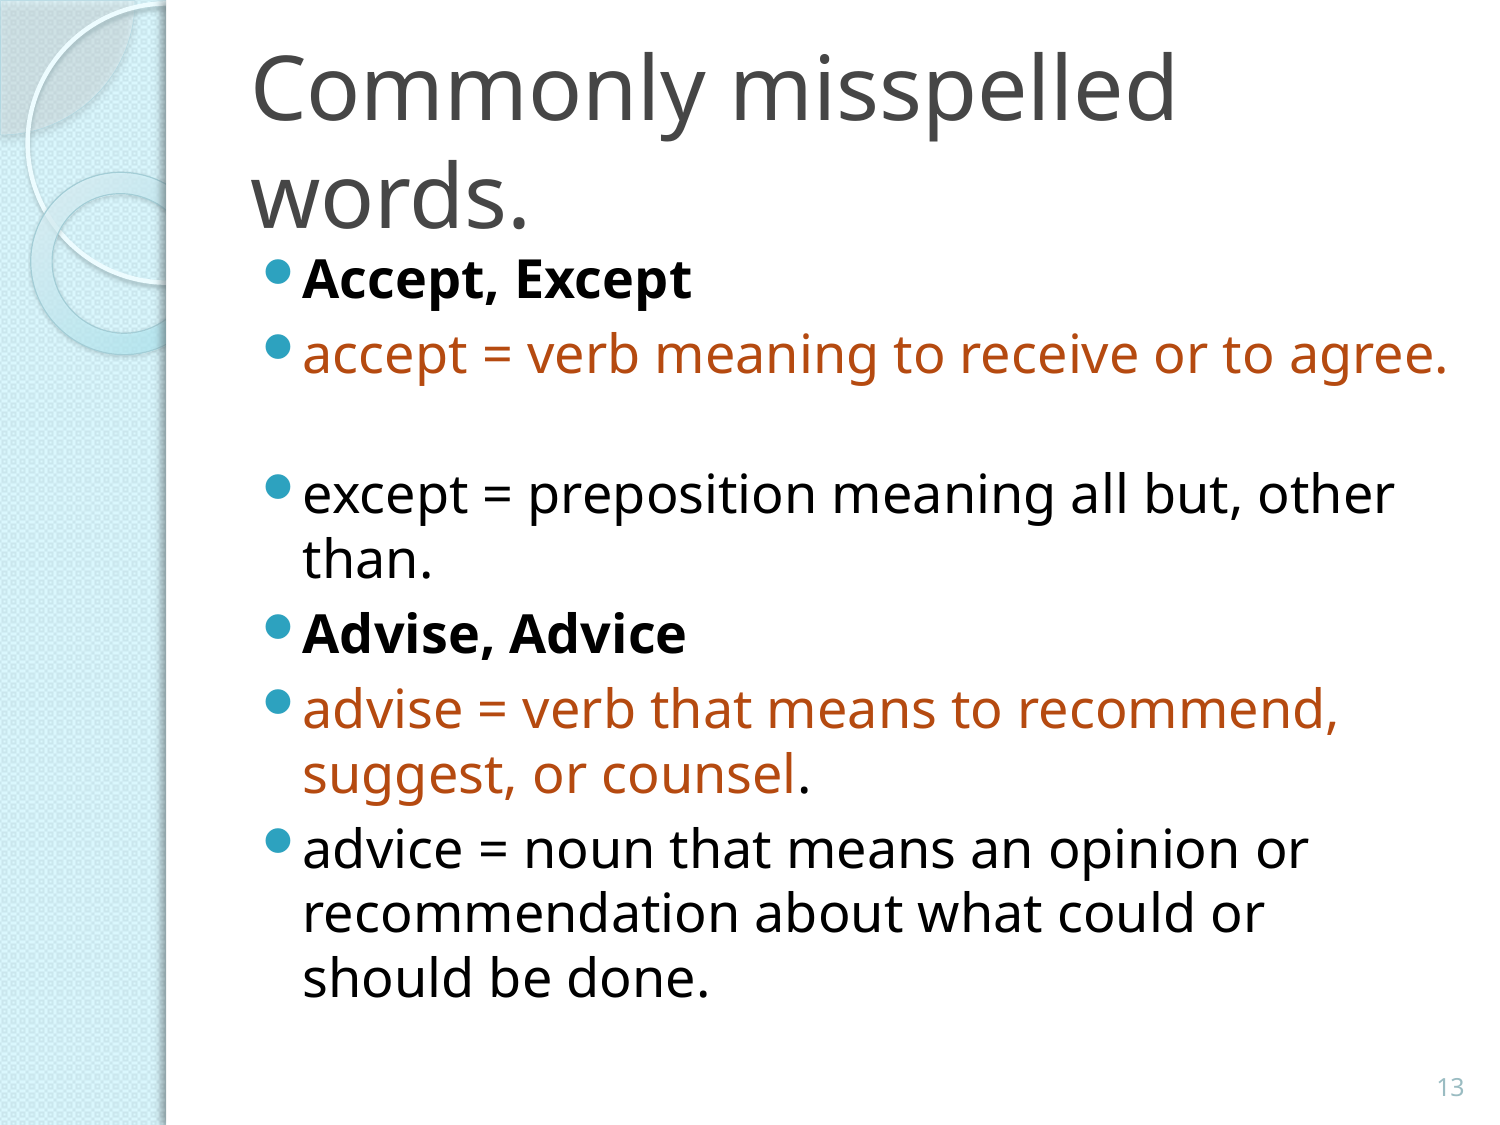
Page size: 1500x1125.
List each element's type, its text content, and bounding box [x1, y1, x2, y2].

list Accept, Except accept = verb meaning to receive or to agree. except = preposition meaning all but, other than. Advise, Advice advise = verb that means to recommend, suggest, or counsel. advice = noun that means an opinion or recommendation about what could or should be done. [235, 237, 1466, 1025]
title Commonly misspelled words. [235, 45, 1466, 233]
slide_number 13 [1413, 1034, 1488, 1113]
